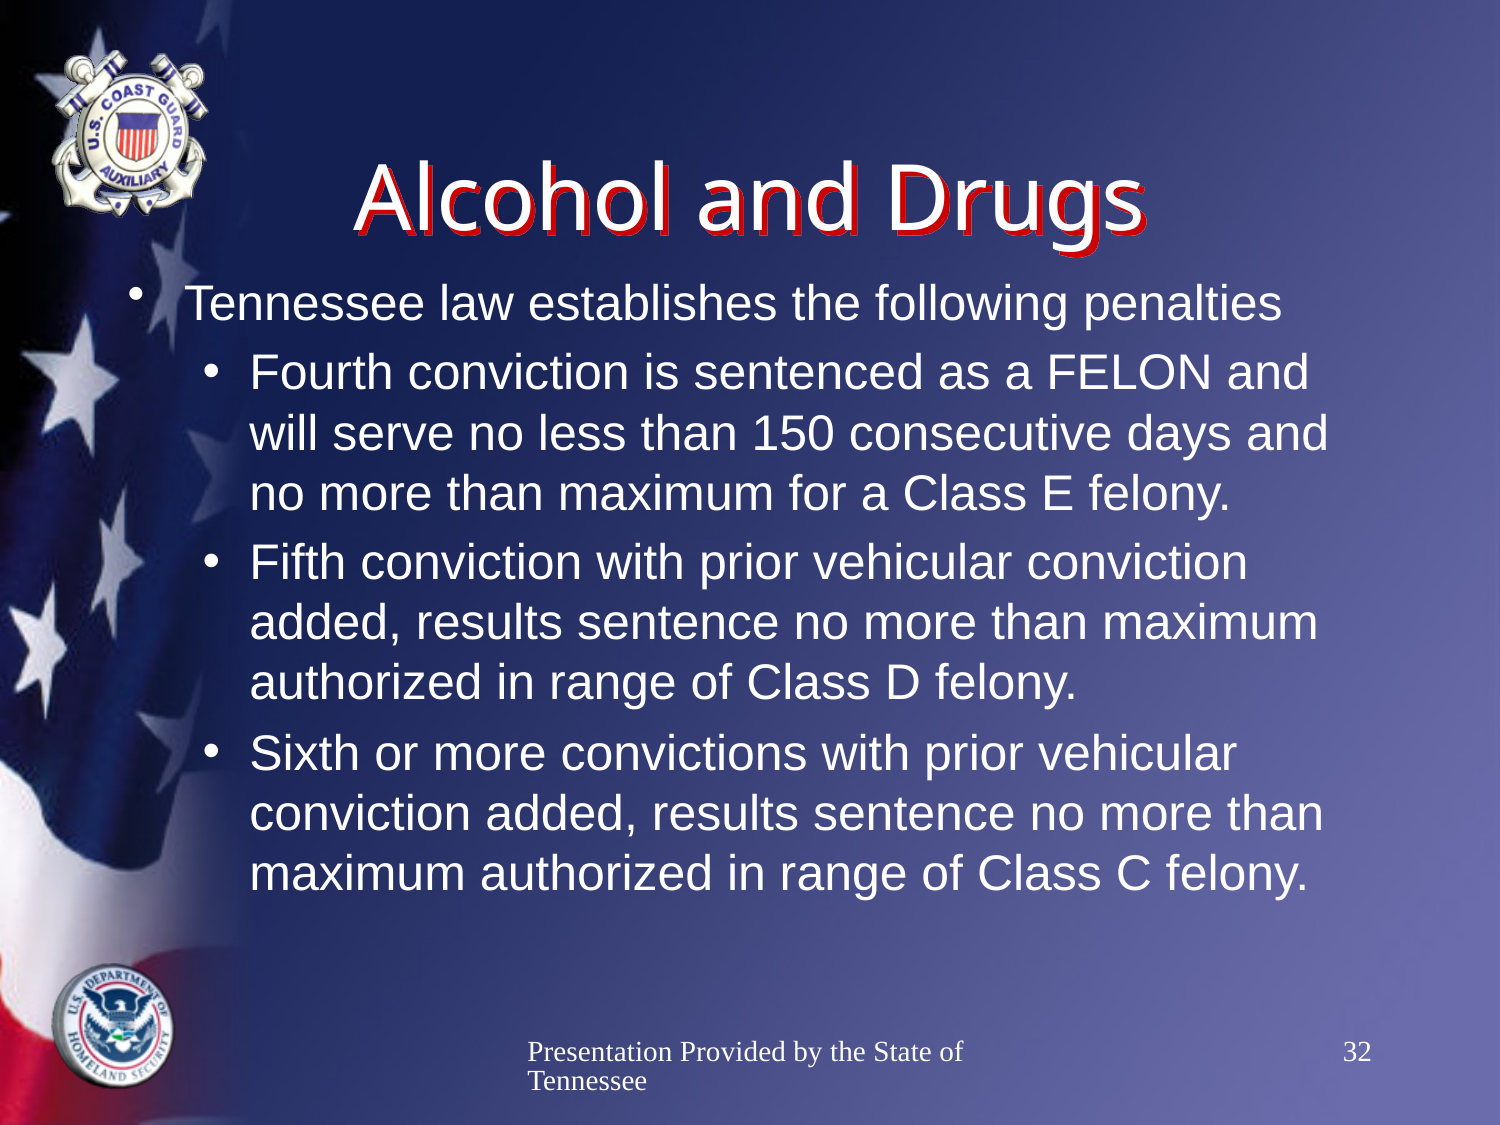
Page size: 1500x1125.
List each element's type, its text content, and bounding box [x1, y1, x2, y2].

slide_number 32 [1074, 1025, 1388, 1100]
list Tennessee law establishes the following penalties Fourth conviction is sentenced as a FELON and will serve no less than 150 consecutive days and no more than maximum for a Class E felony. Fifth conviction with prior vehicular conviction added, results sentence no more than maximum authorized in range of Class D felony. Sixth or more convictions with prior vehicular conviction added, results sentence no more than maximum authorized in range of Class C felony. [112, 262, 1388, 1025]
title Alcohol and Drugs [112, 99, 1388, 262]
picture [0, 0, 1500, 1125]
footer Presentation Provided by the State of Tennessee [512, 1025, 988, 1100]
